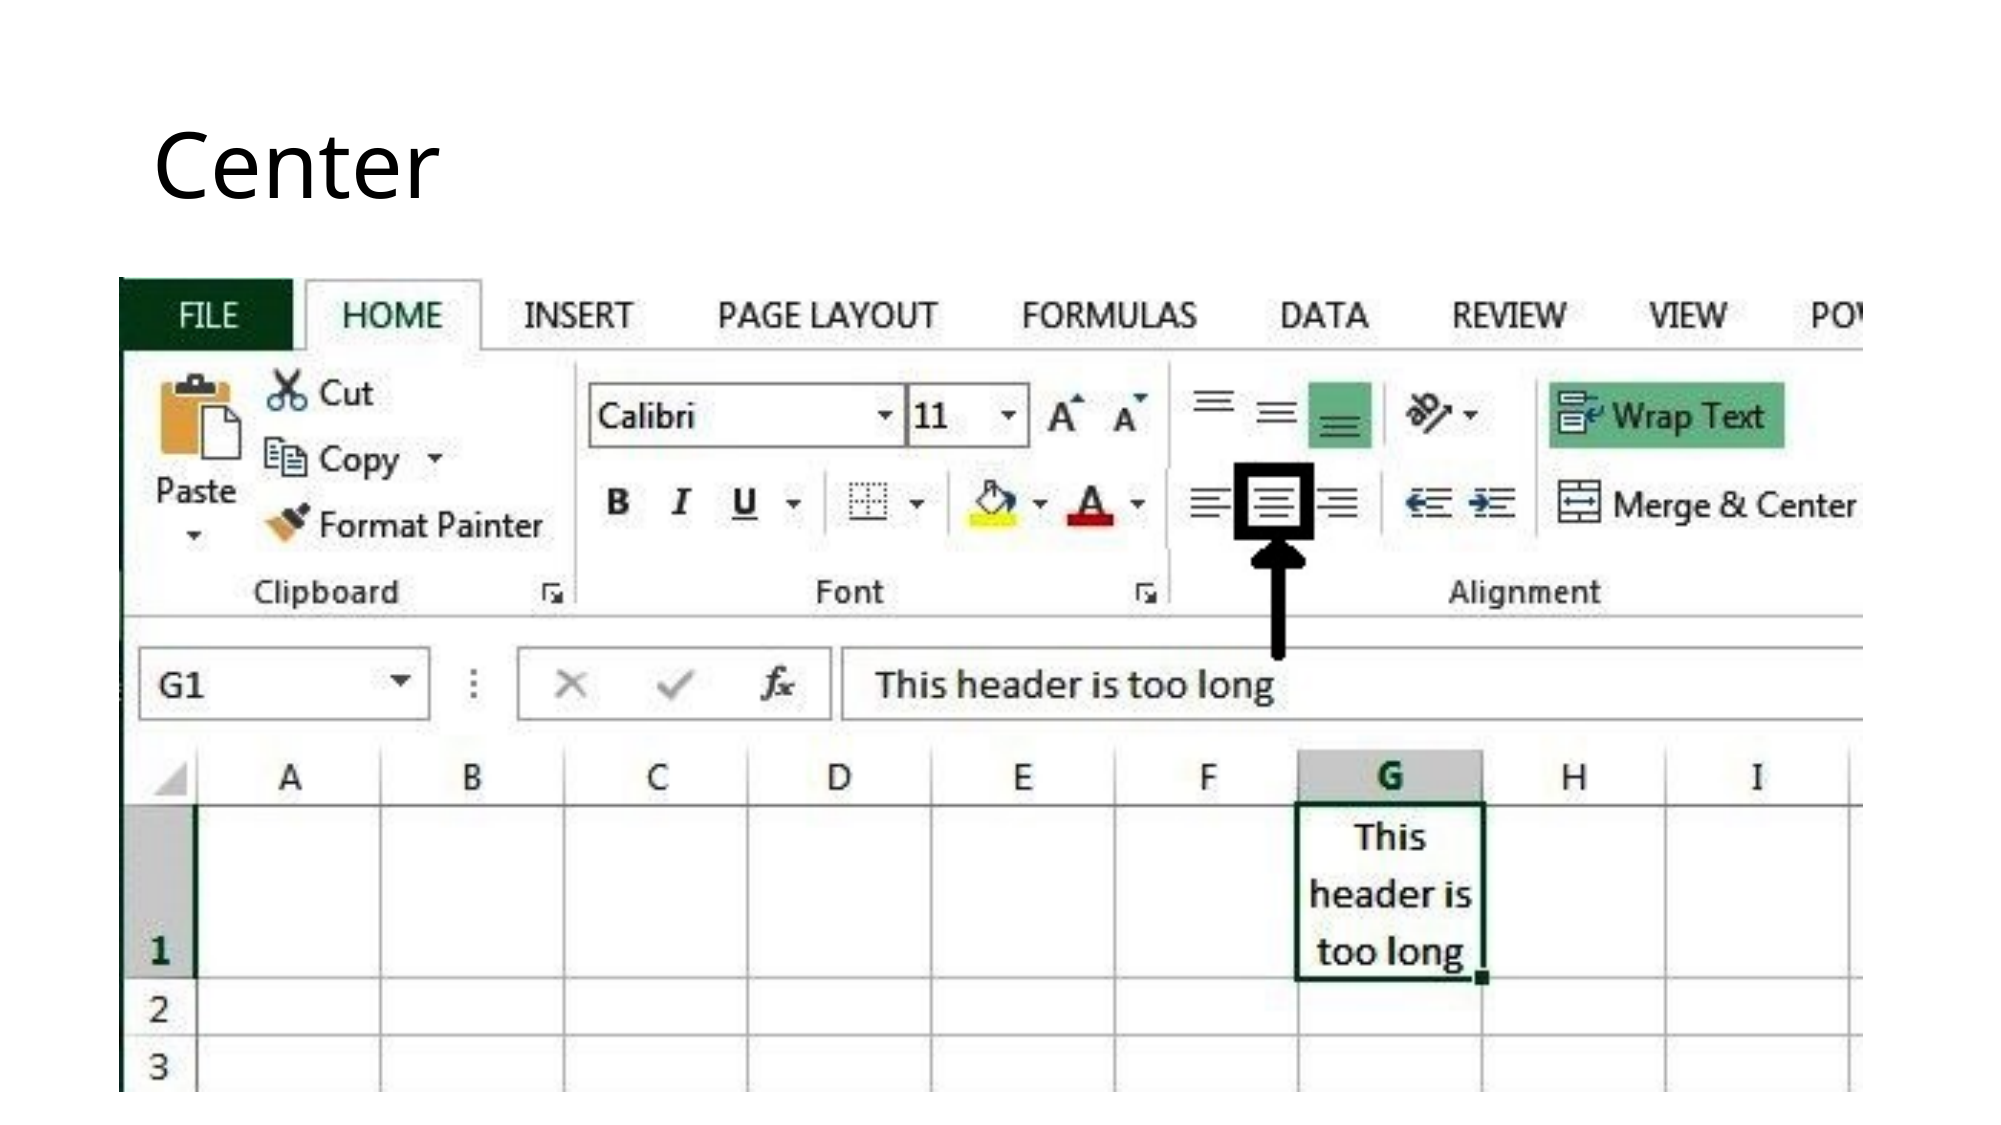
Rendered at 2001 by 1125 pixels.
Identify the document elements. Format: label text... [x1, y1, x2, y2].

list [119, 277, 1863, 1092]
title Center [137, 59, 1863, 277]
